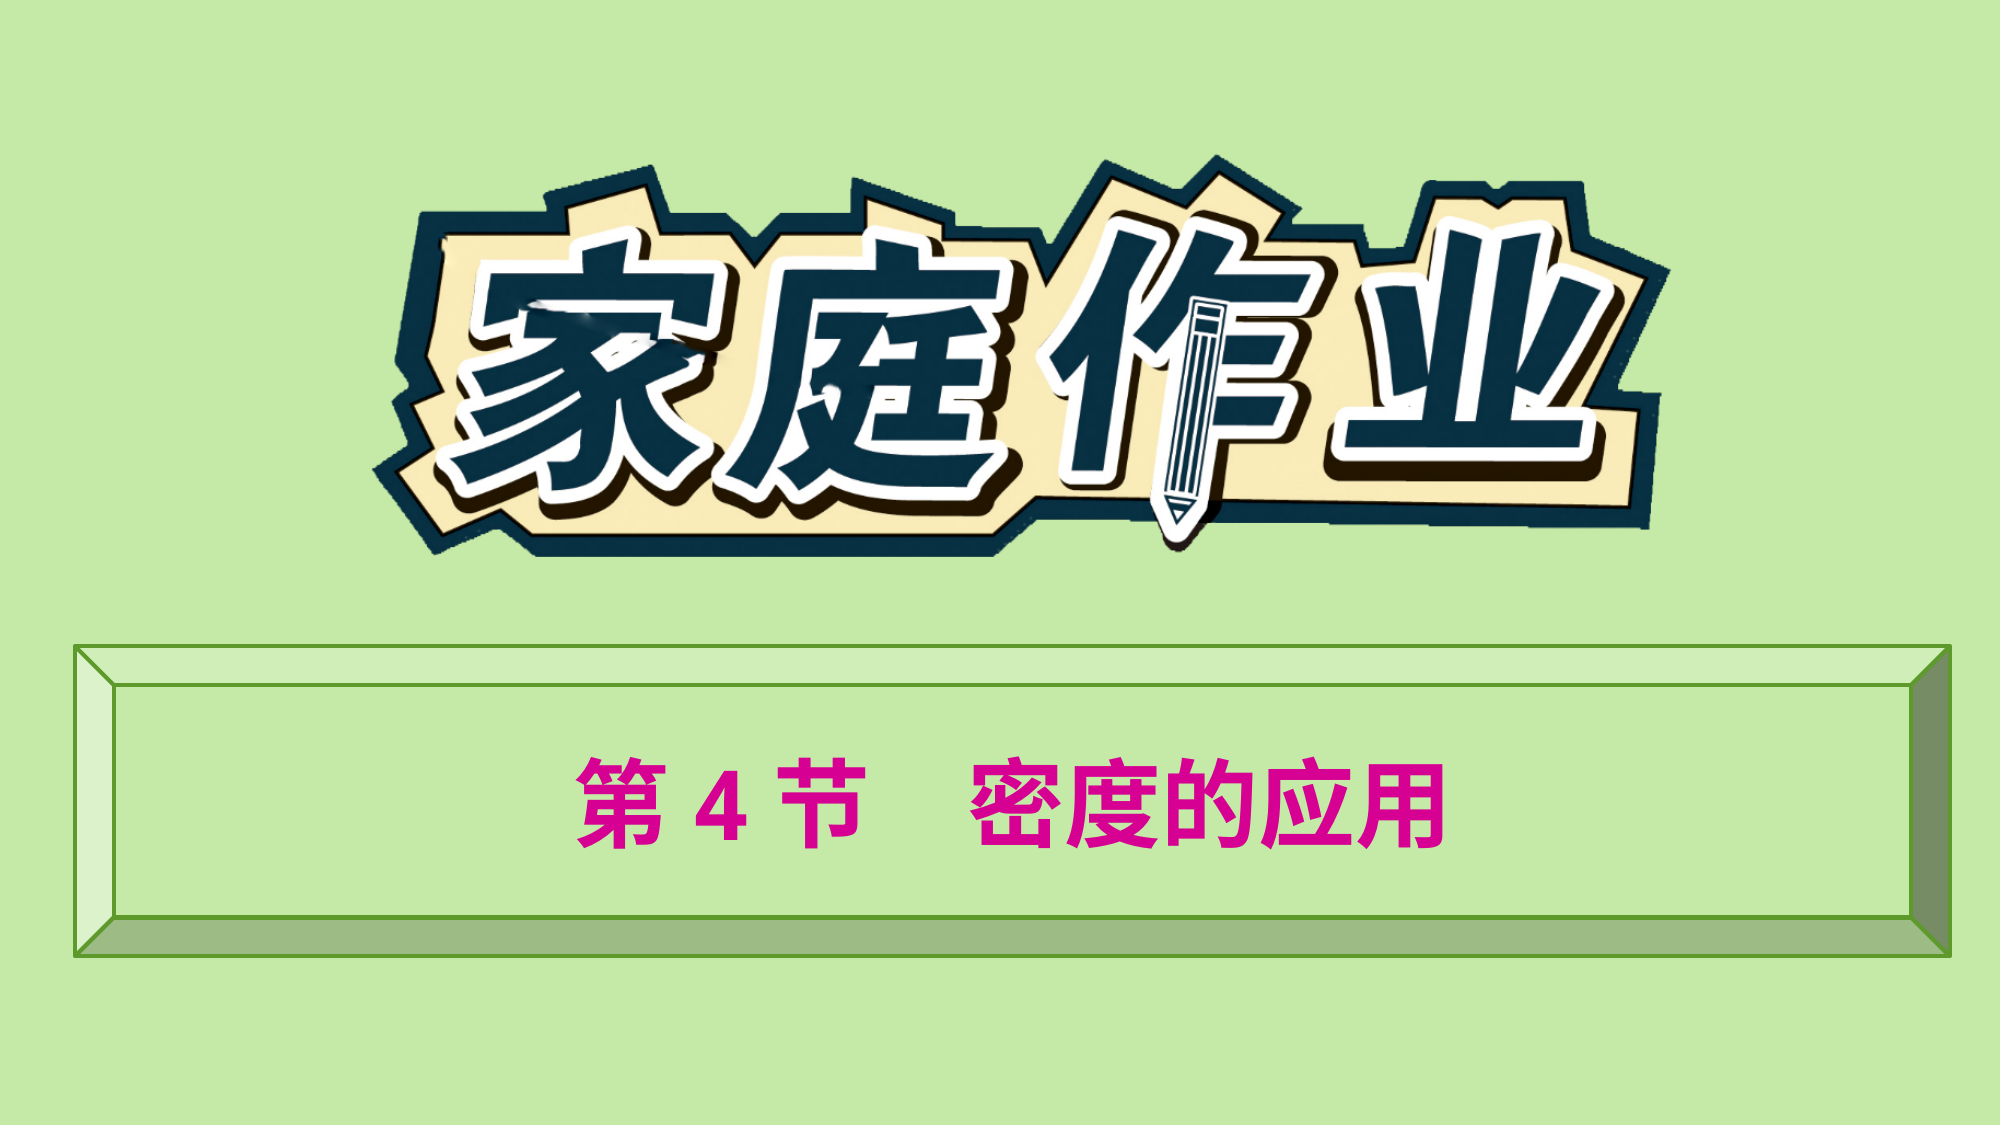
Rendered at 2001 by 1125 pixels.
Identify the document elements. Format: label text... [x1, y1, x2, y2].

text_box 第4节 密度的应用 [73, 644, 1952, 958]
picture [369, 87, 1675, 644]
